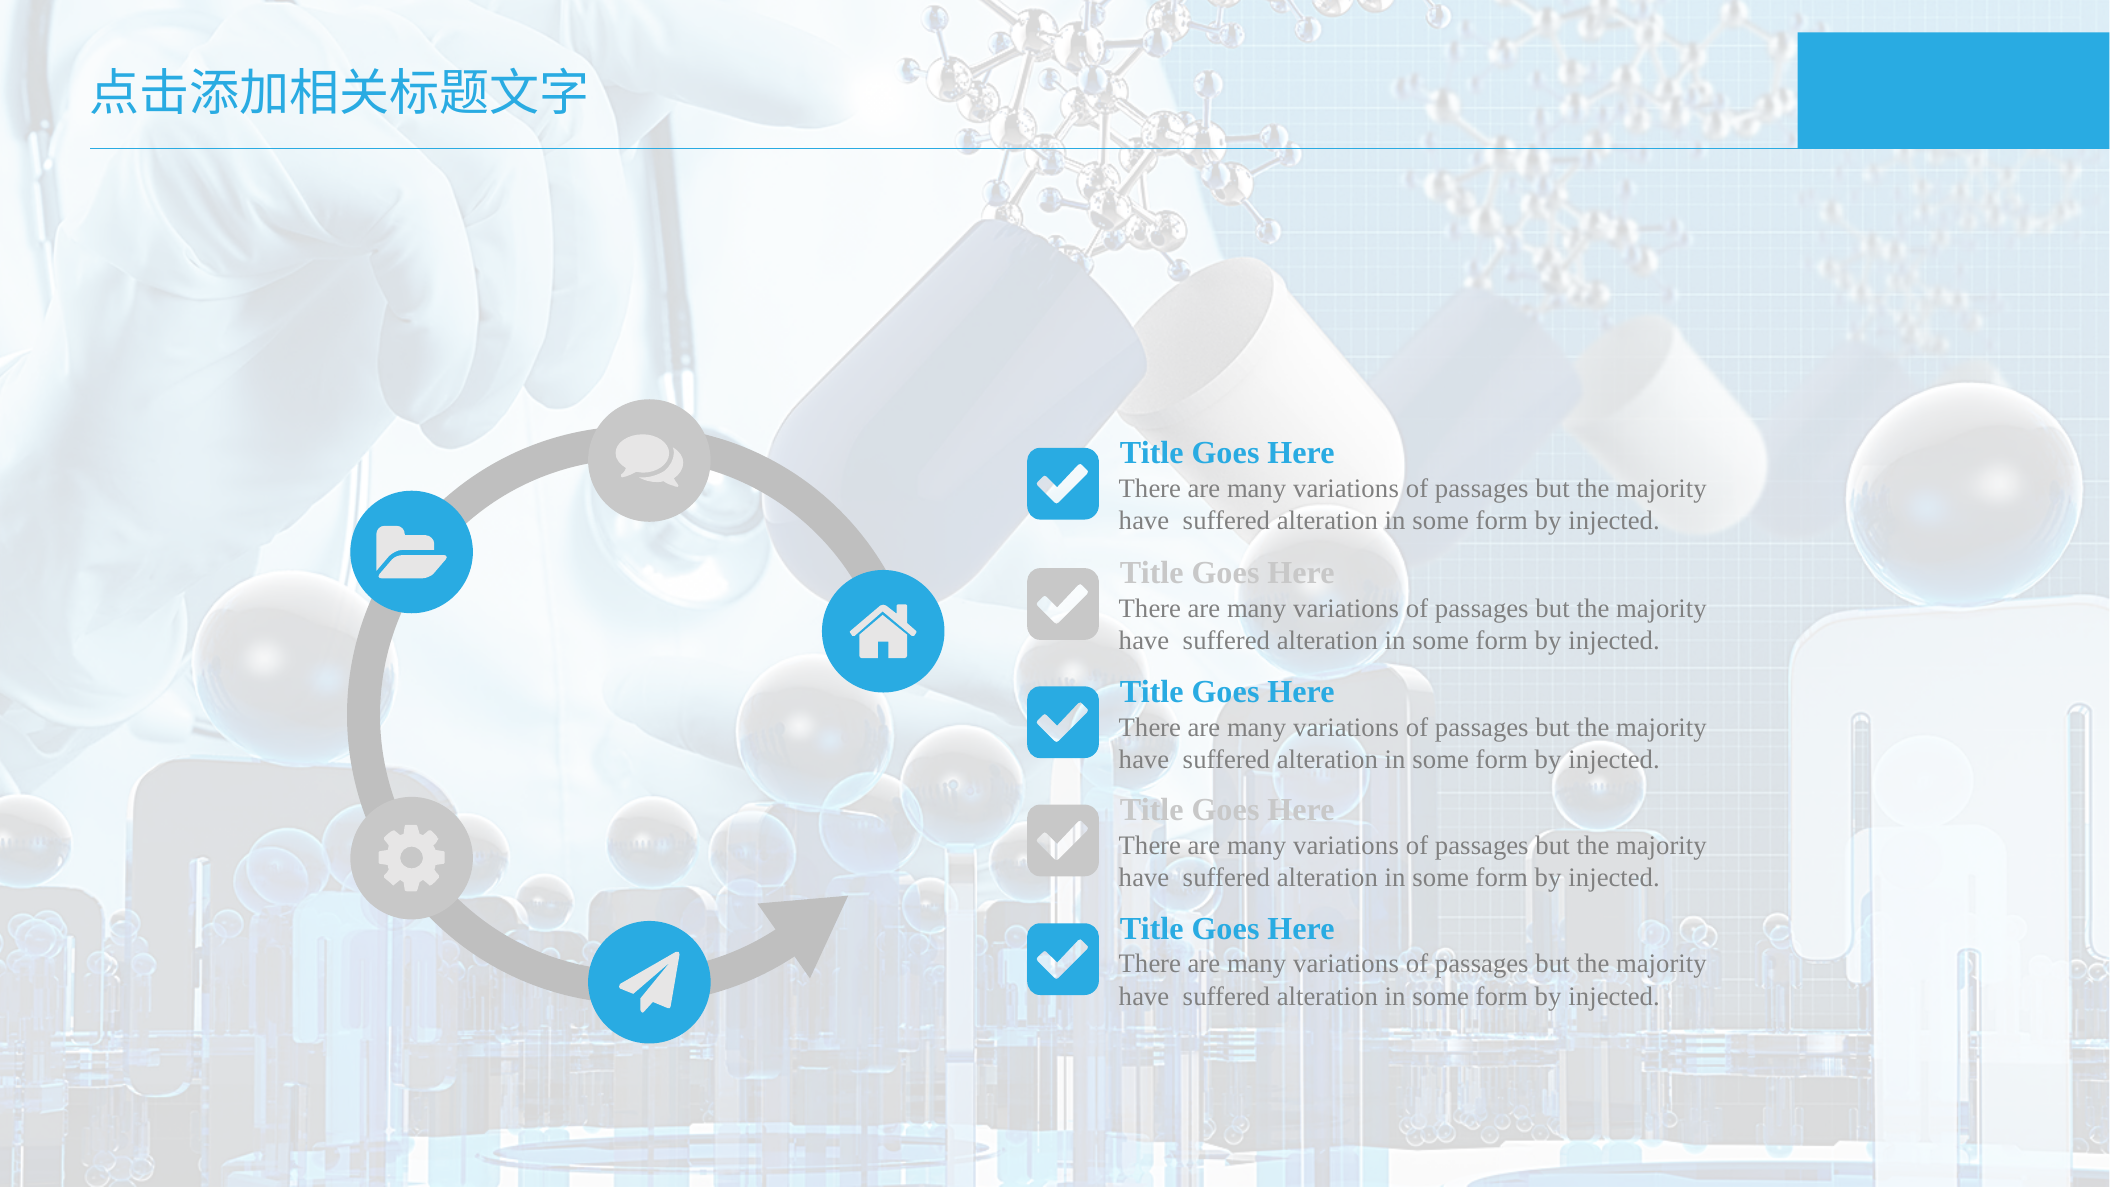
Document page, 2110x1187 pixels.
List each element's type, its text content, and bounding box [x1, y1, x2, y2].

text_box [1797, 31, 2110, 148]
text_box [1027, 804, 1099, 877]
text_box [589, 400, 710, 521]
text_box 点击添加相关标题文字 [89, 60, 618, 121]
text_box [1118, 551, 1763, 657]
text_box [589, 921, 710, 1043]
text_box [1027, 686, 1099, 759]
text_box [1118, 670, 1763, 775]
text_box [1118, 907, 1763, 1012]
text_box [347, 426, 925, 1004]
text_box [1027, 568, 1099, 640]
text_box [1027, 447, 1099, 520]
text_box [1118, 431, 1763, 536]
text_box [822, 570, 944, 692]
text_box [351, 491, 472, 613]
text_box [1118, 788, 1763, 893]
text_box [1027, 923, 1099, 996]
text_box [351, 797, 472, 919]
